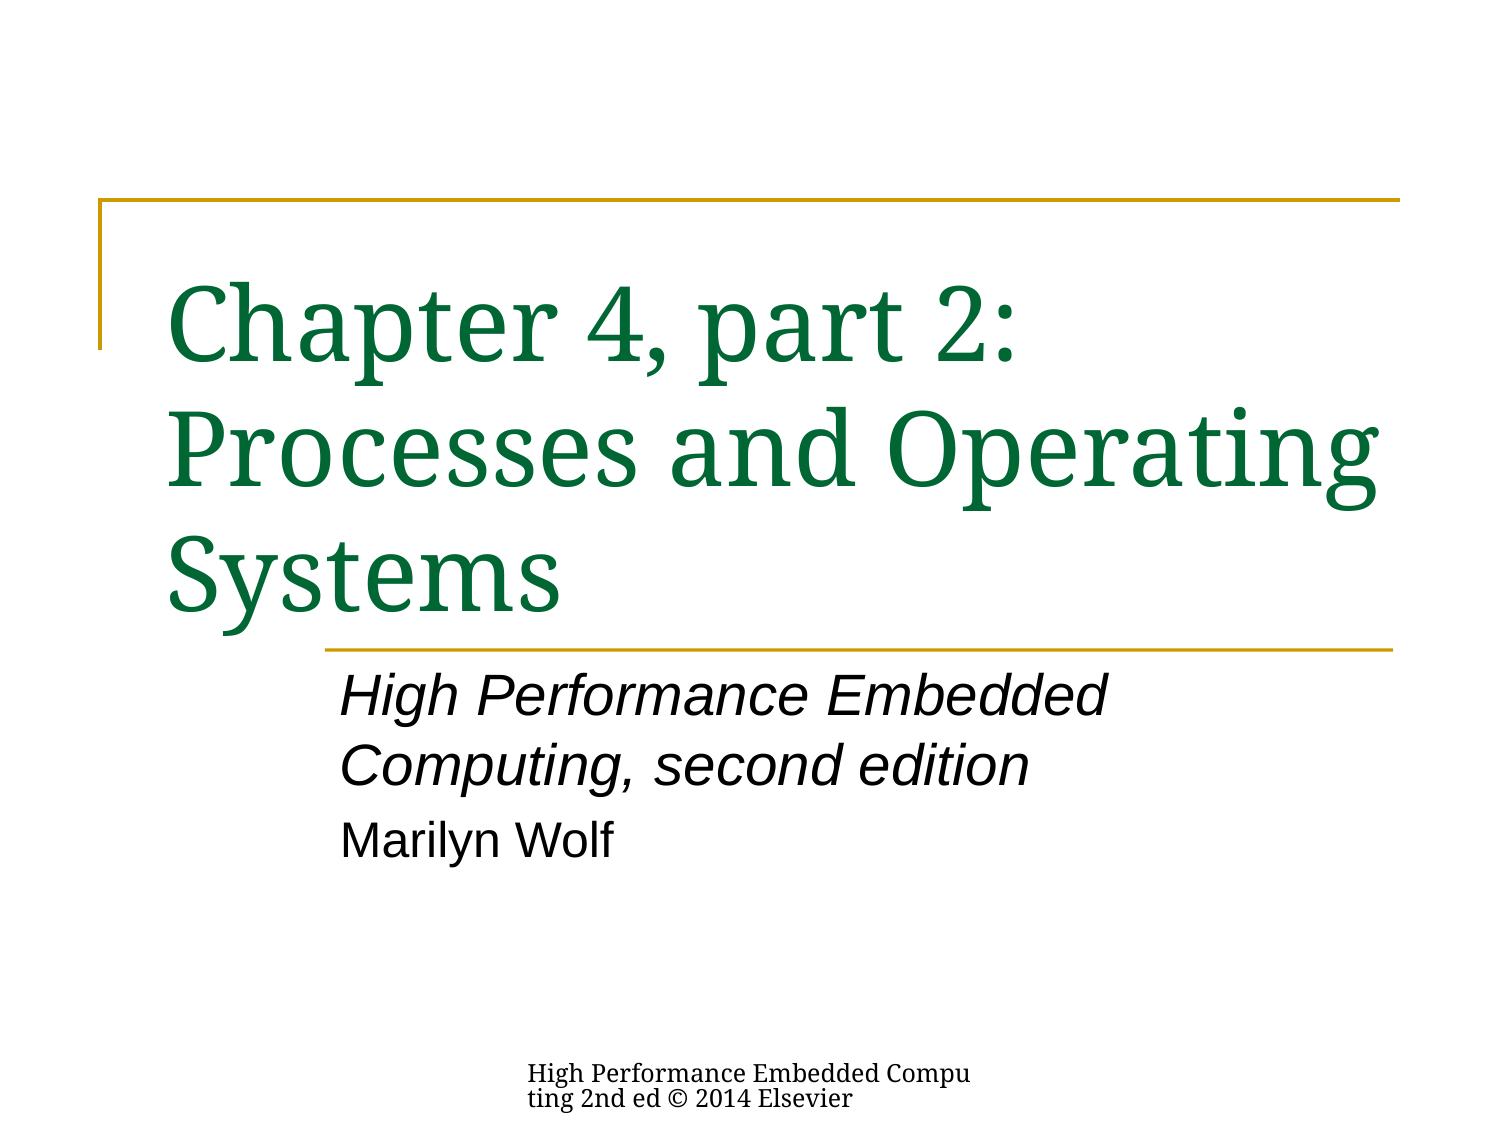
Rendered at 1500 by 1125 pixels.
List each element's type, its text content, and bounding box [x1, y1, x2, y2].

footer High Performance Embedded Computing 2nd ed © 2014 Elsevier [512, 1024, 988, 1100]
title Chapter 4, part 2: Processes and Operating Systems [150, 249, 1401, 538]
subtitle High Performance Embedded Computing, second edition Marilyn Wolf [324, 650, 1400, 938]
